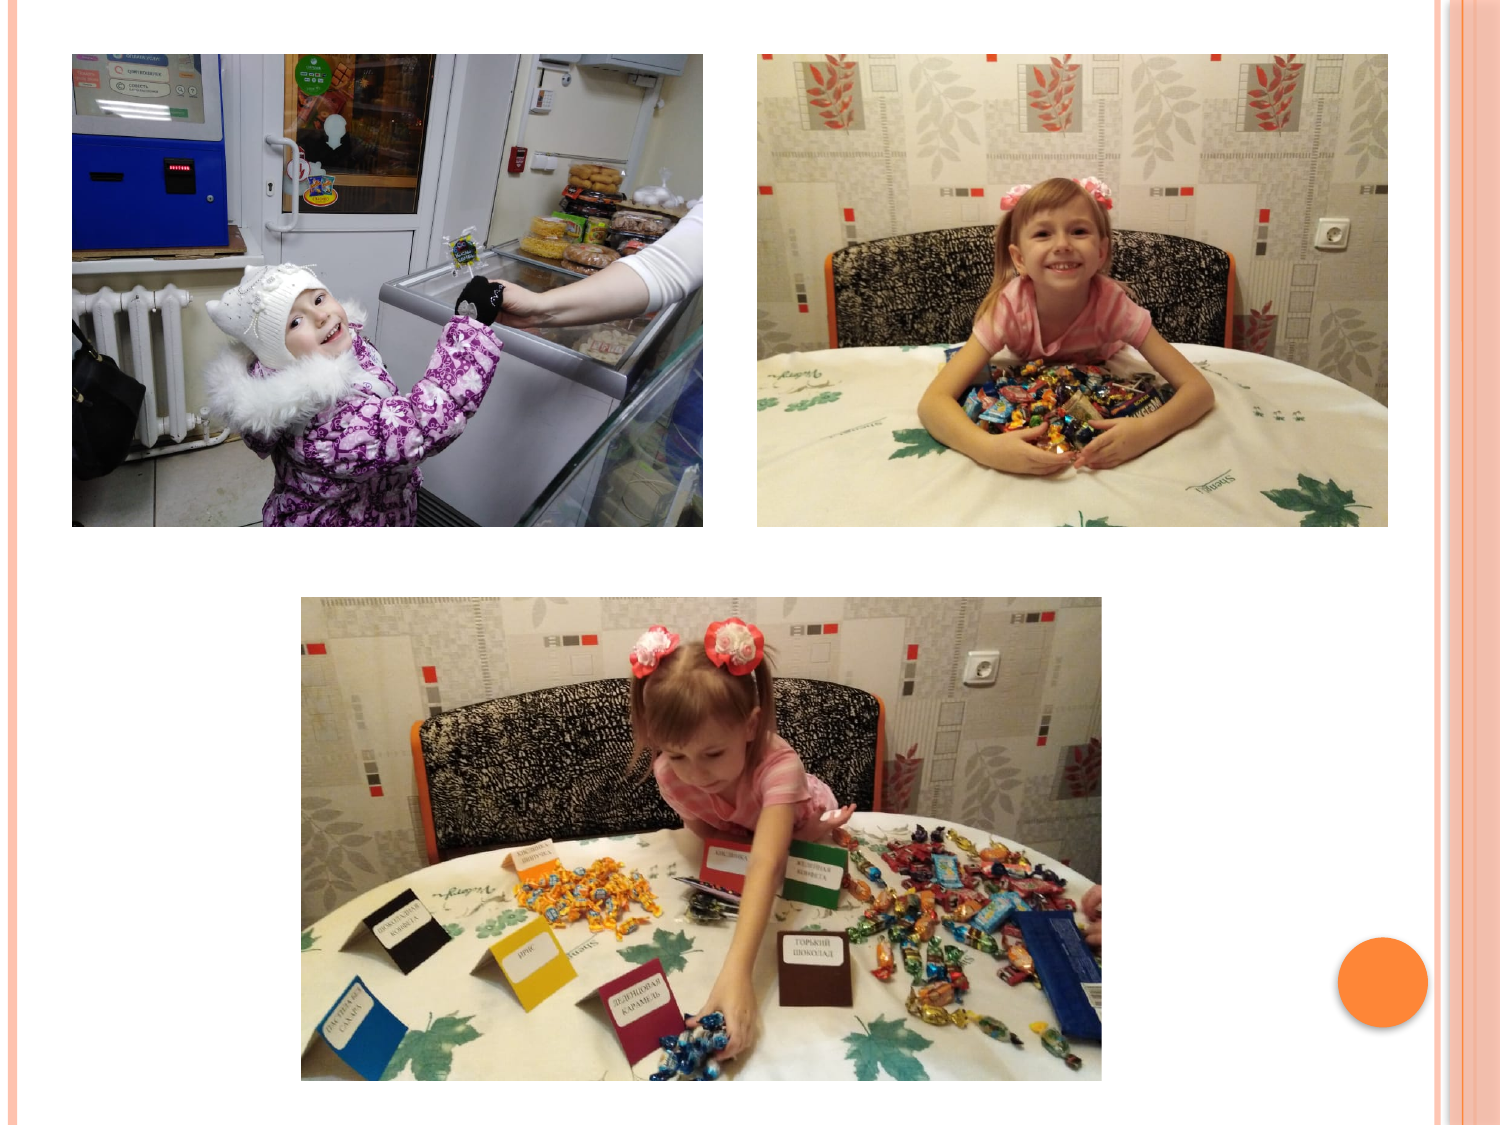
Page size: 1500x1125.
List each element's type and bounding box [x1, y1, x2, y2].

picture [72, 54, 704, 528]
picture [757, 54, 1389, 528]
picture [300, 597, 1103, 1081]
